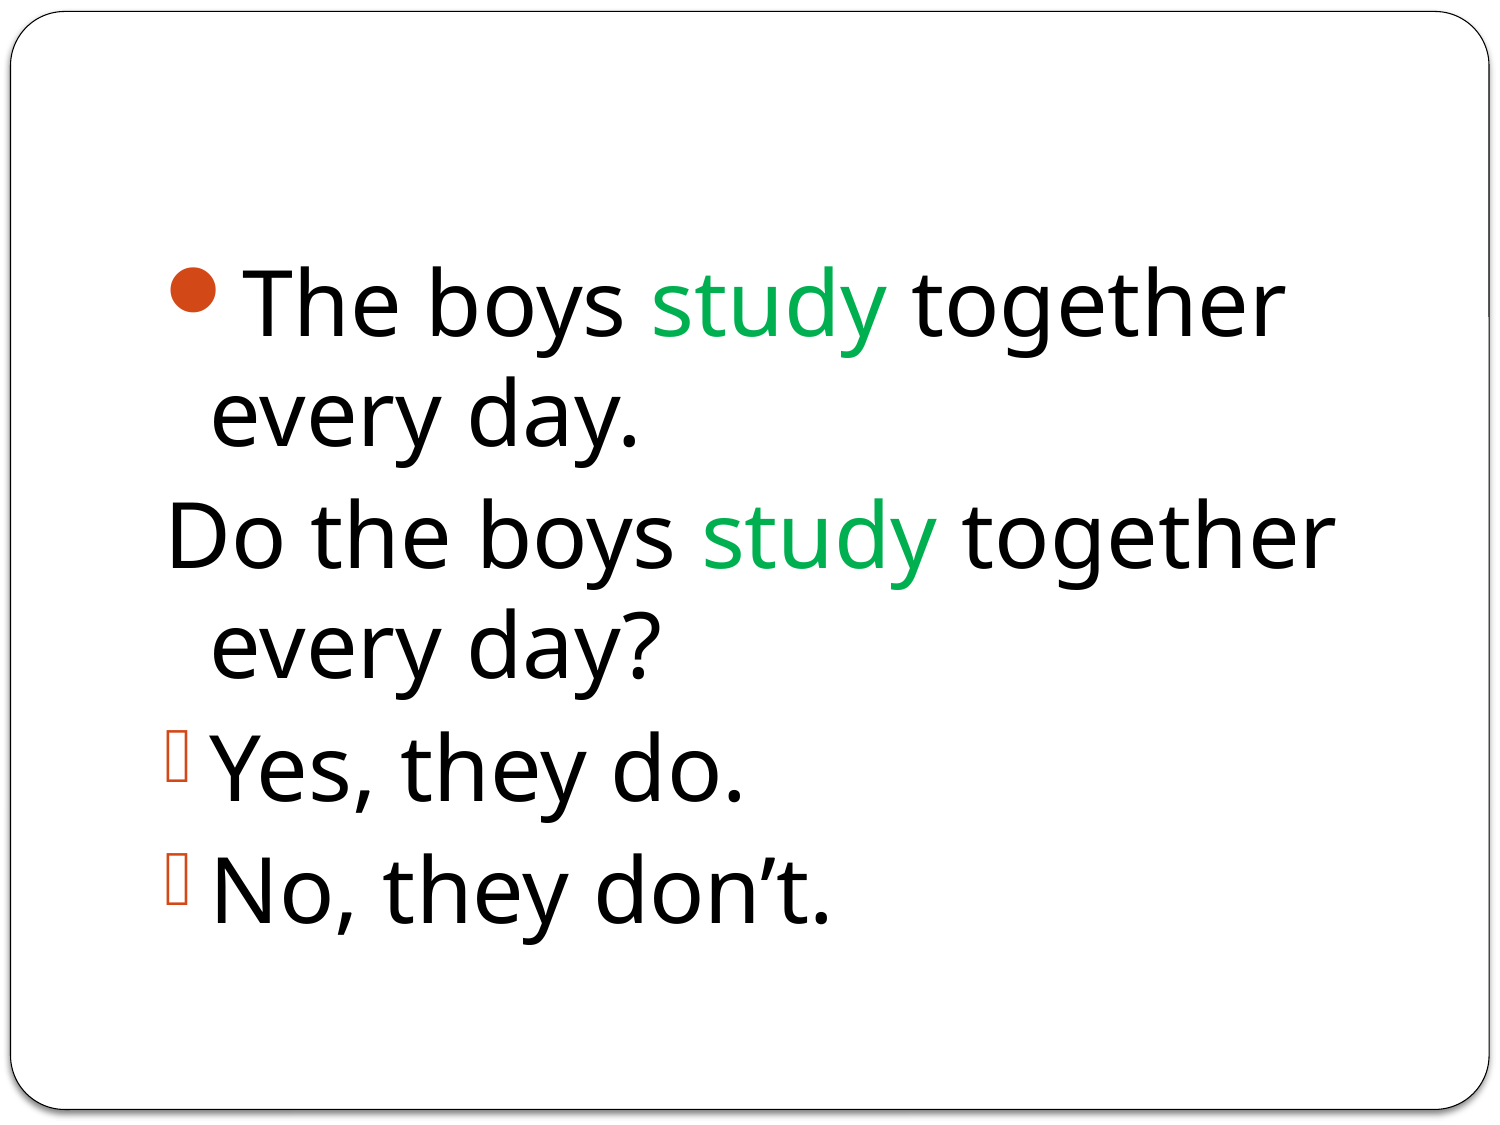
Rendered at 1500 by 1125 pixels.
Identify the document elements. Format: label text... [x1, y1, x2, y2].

list The boys study together every day. Do the boys study together every day? Yes, they do. No, they don’t. [150, 237, 1425, 988]
